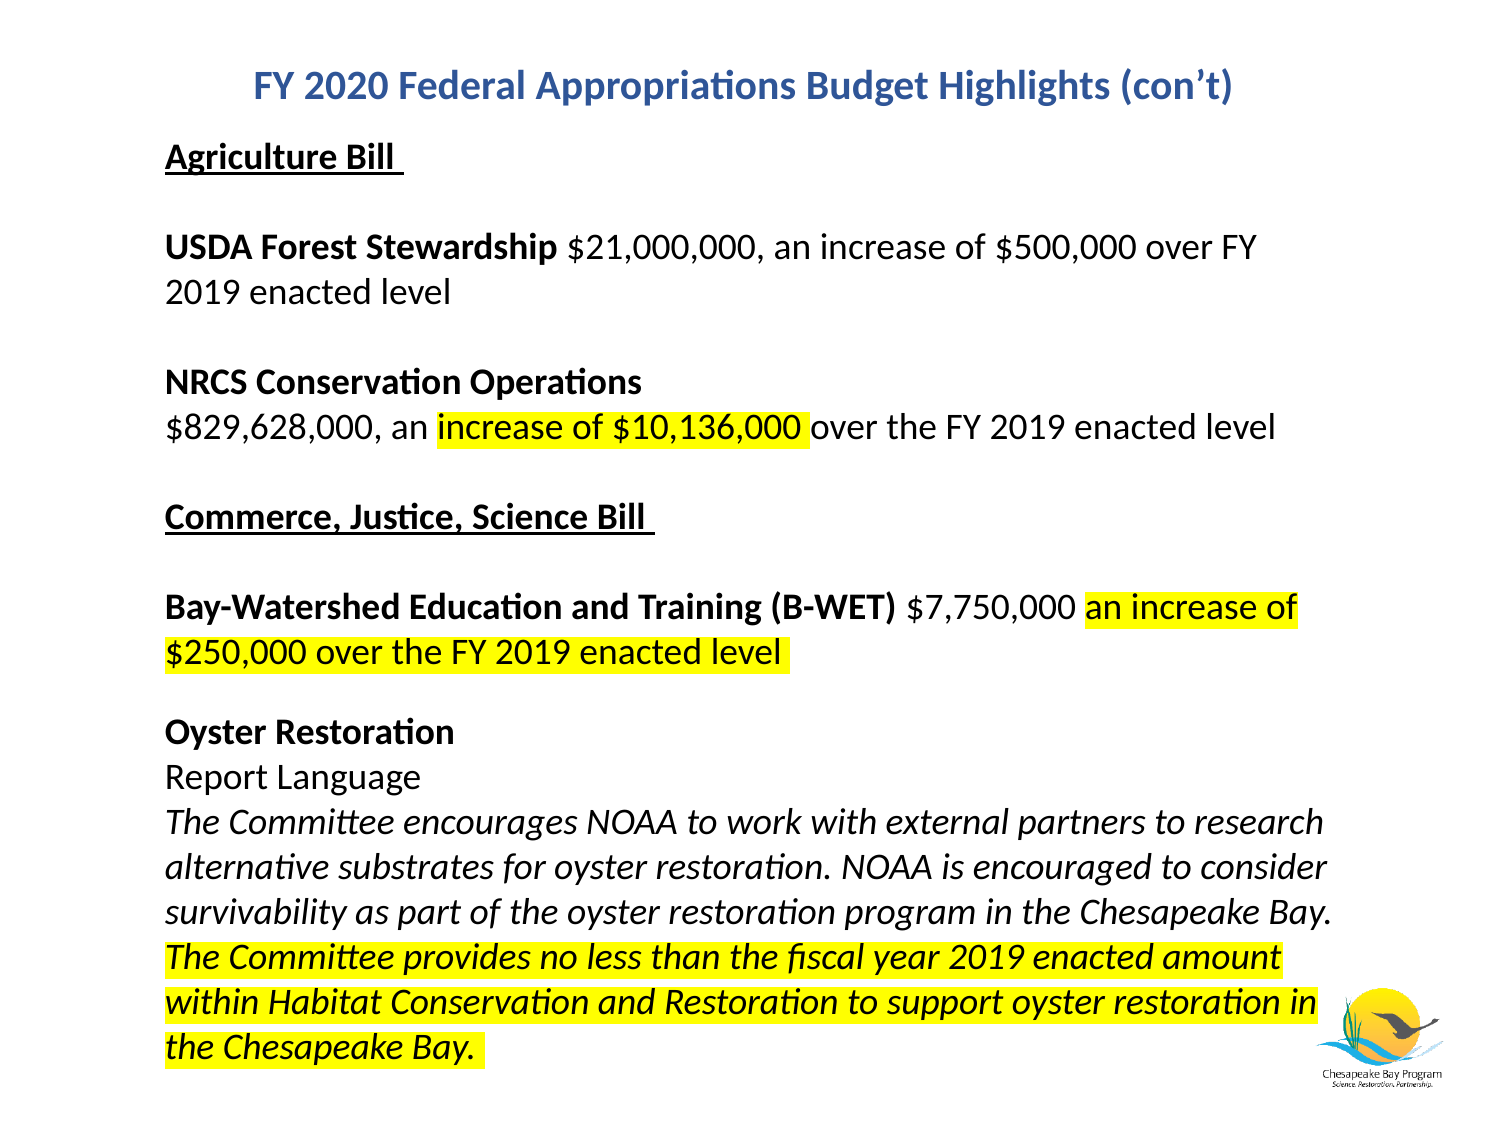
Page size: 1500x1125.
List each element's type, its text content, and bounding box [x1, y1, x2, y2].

text_box Agriculture Bill USDA Forest Stewardship $21,000,000, an increase of $500,000 over FY 2019 enacted level NRCS Conservation Operations $829,628,000, an increase of $10,136,000 over the FY 2019 enacted level Commerce, Justice, Science Bill Bay-Watershed Education and Training (B-WET) $7,750,000 an increase of $250,000 over the FY 2019 enacted level Oyster Restoration Report Language The Committee encourages NOAA to work with external partners to research alternative substrates for oyster restoration. NOAA is encouraged to consider survivability as part of the oyster restoration program in the Chesapeake Bay. The Committee provides no less than the fiscal year 2019 enacted amount within Habitat Conservation and Restoration to support oyster restoration in the Chesapeake Bay. [149, 124, 1350, 1075]
text_box FY 2020 Federal Appropriations Budget Highlights (con’t) [99, 50, 1388, 115]
picture [1315, 987, 1444, 1088]
